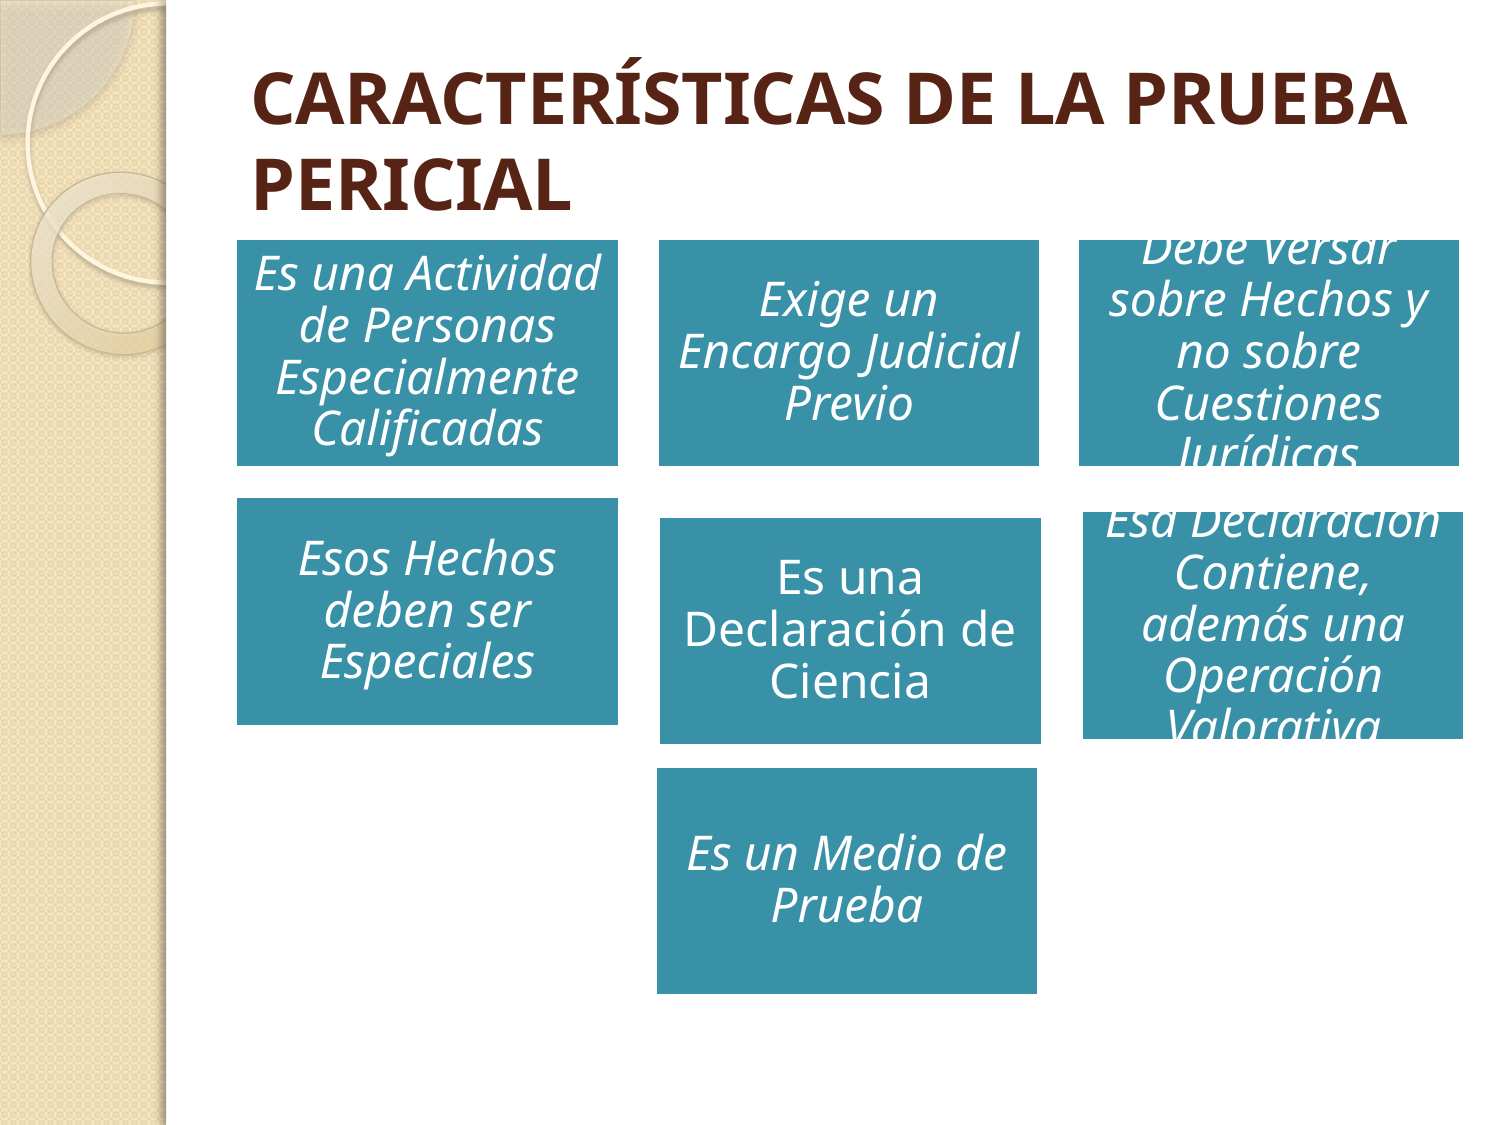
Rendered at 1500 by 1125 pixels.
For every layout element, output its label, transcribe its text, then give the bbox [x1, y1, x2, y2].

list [235, 237, 1466, 1026]
title CARACTERÍSTICAS DE LA PRUEBA PERICIAL [235, 45, 1466, 233]
